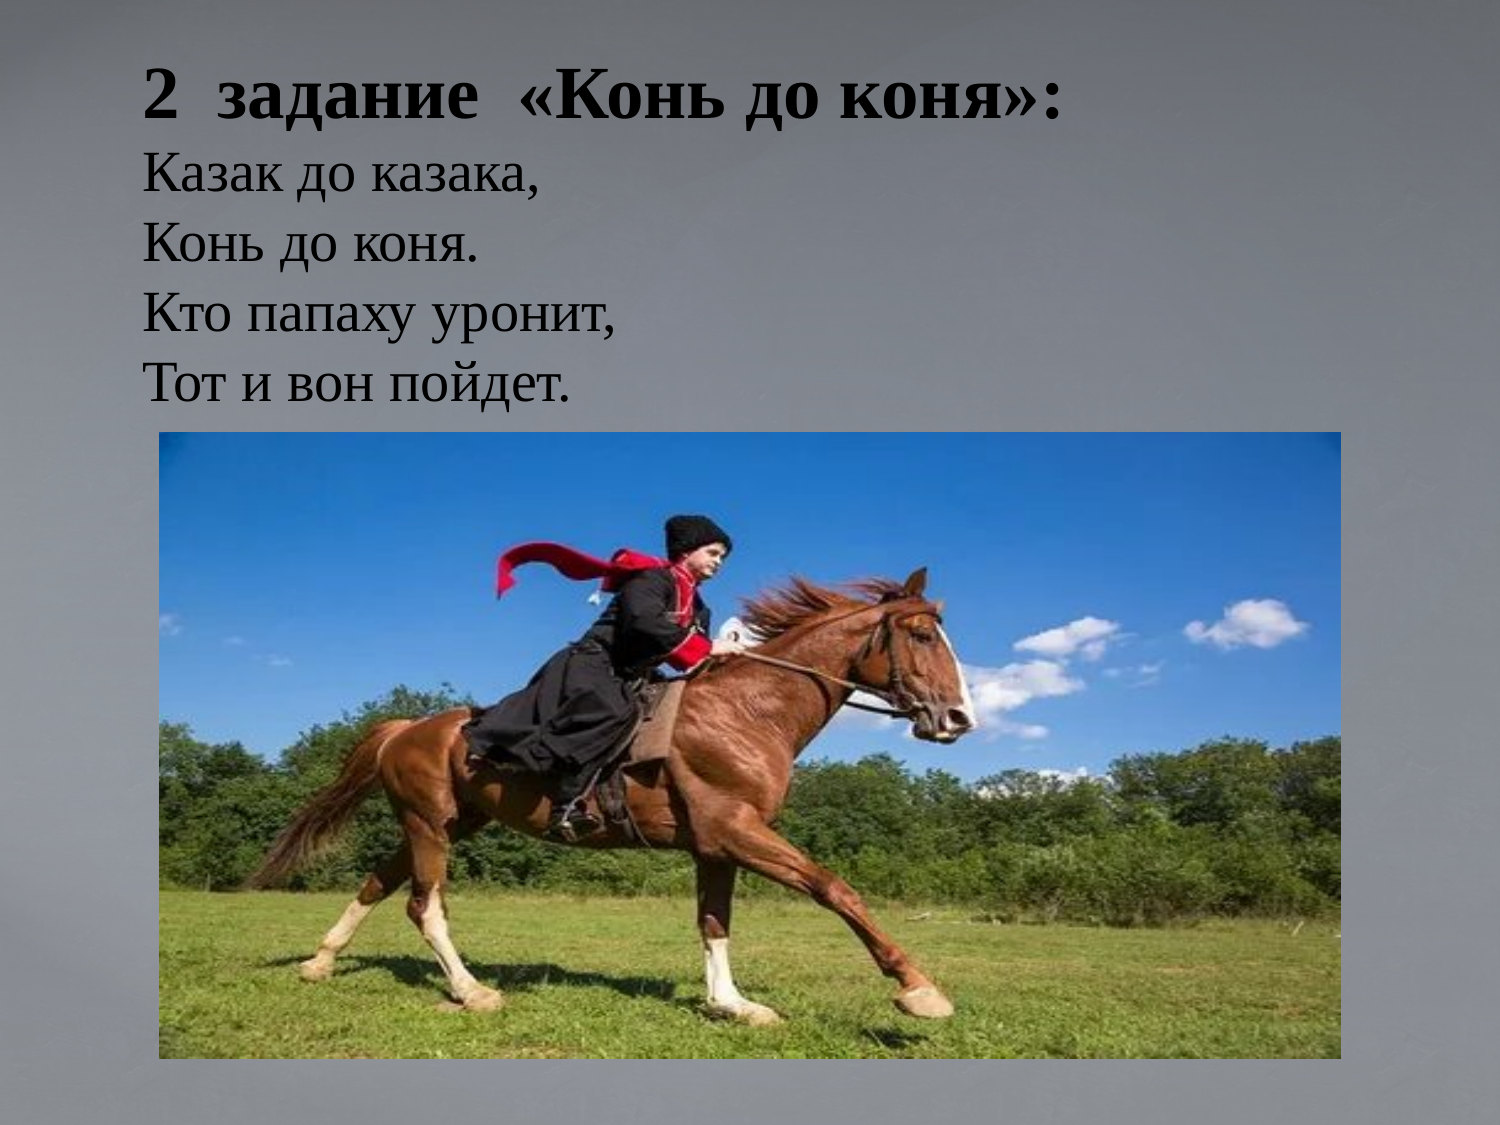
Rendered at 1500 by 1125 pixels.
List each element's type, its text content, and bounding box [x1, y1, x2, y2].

title 2 задание «Конь до коня»: Казак до казака, Конь до коня. Кто папаху уронит, Тот и вон пойдет. [127, 42, 1365, 421]
picture [158, 432, 1342, 1060]
